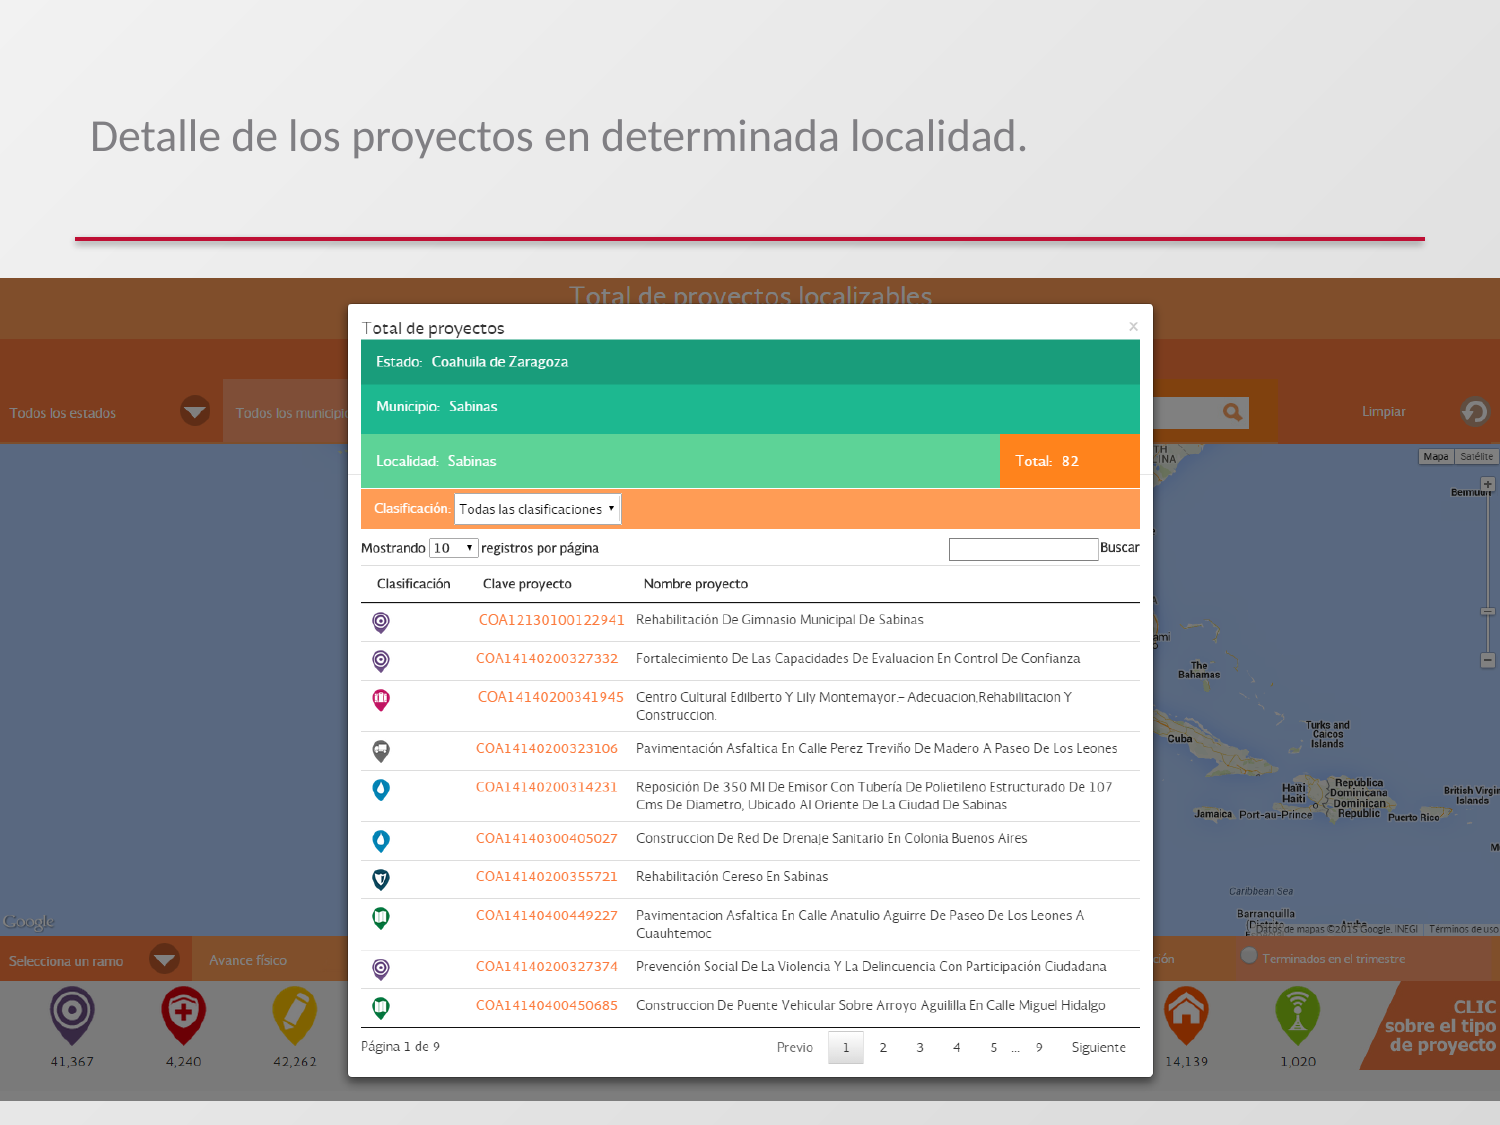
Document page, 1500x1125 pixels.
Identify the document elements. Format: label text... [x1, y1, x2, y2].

title Detalle de los proyectos en determinada localidad. [75, 45, 1425, 233]
picture [0, 278, 1500, 1101]
